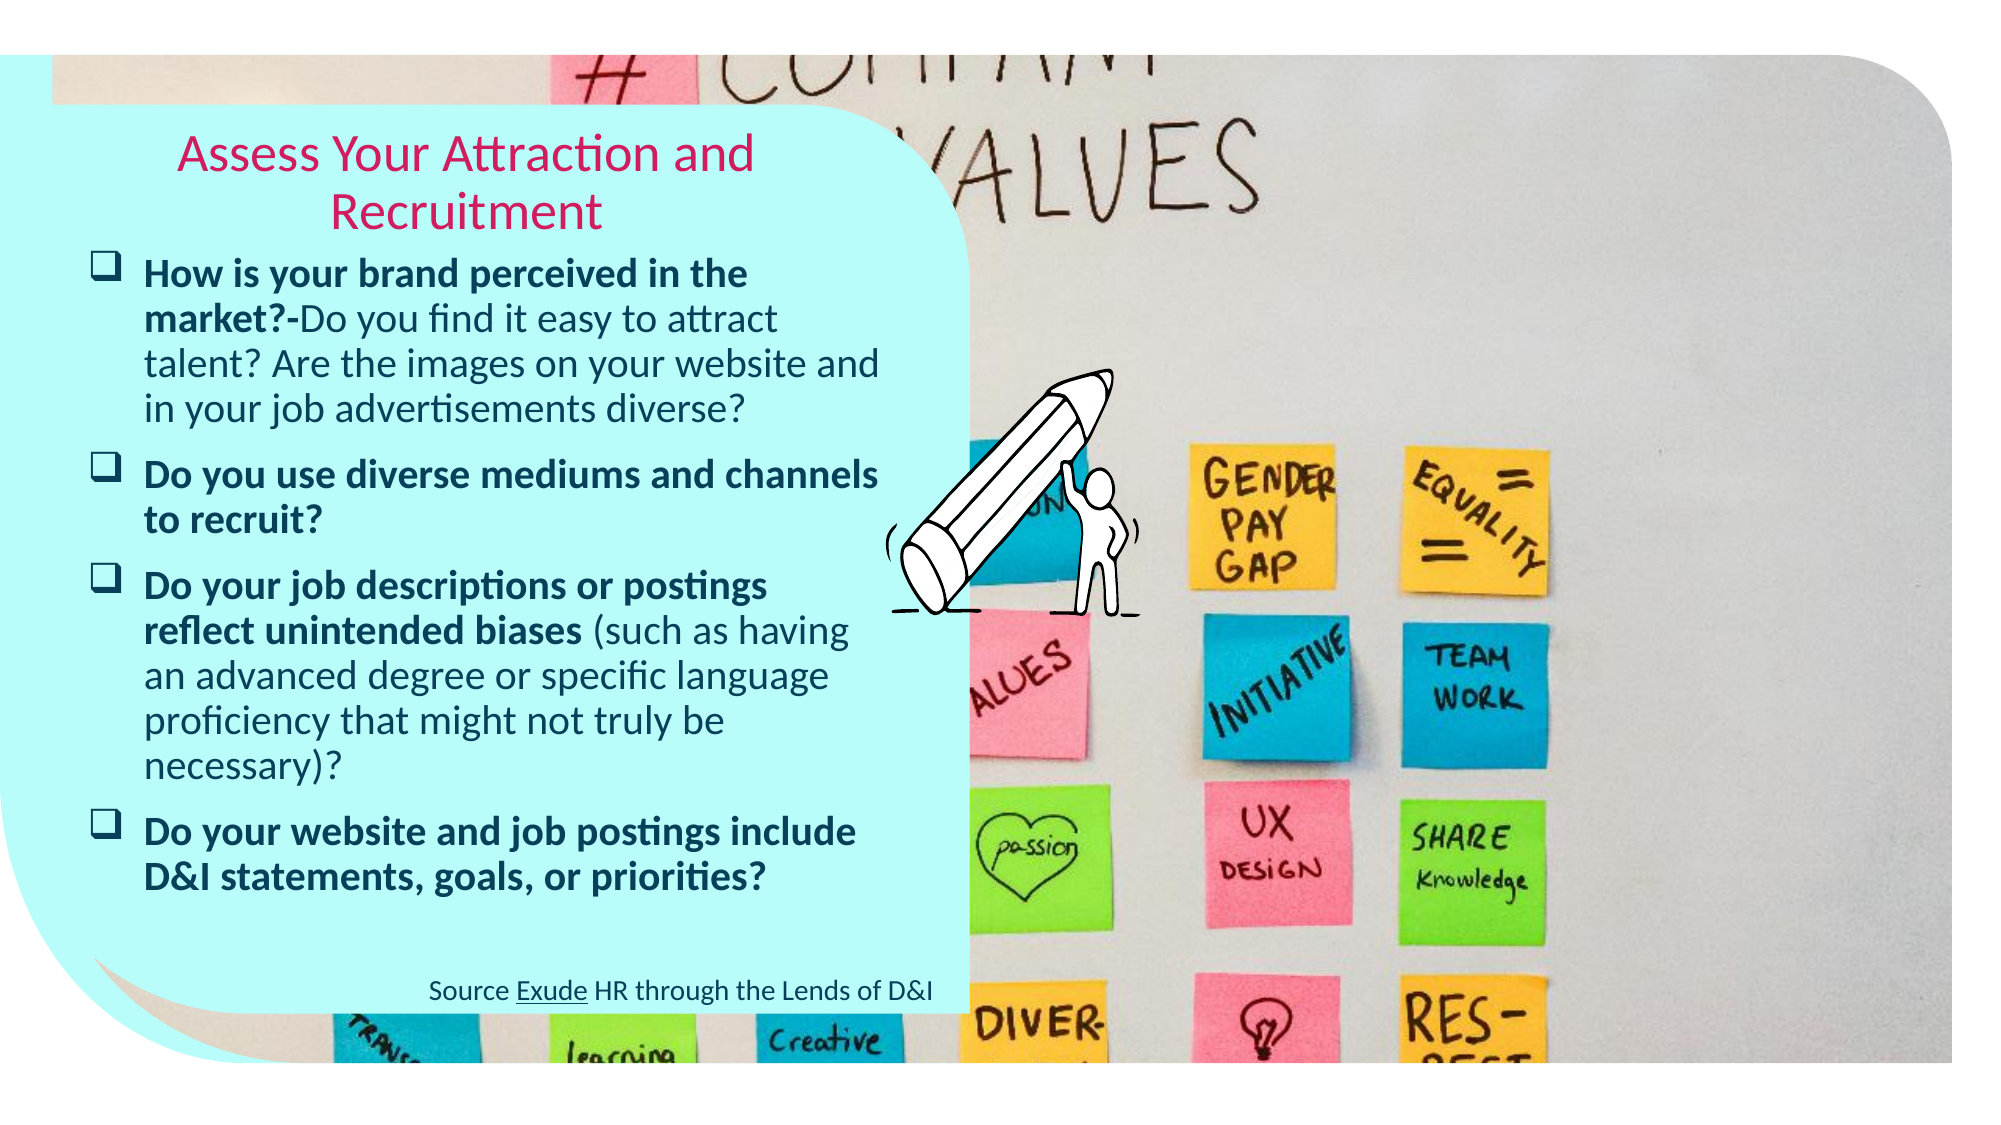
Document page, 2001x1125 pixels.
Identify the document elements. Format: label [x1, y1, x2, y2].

picture [52, 54, 1952, 1064]
text_box [885, 368, 1141, 617]
